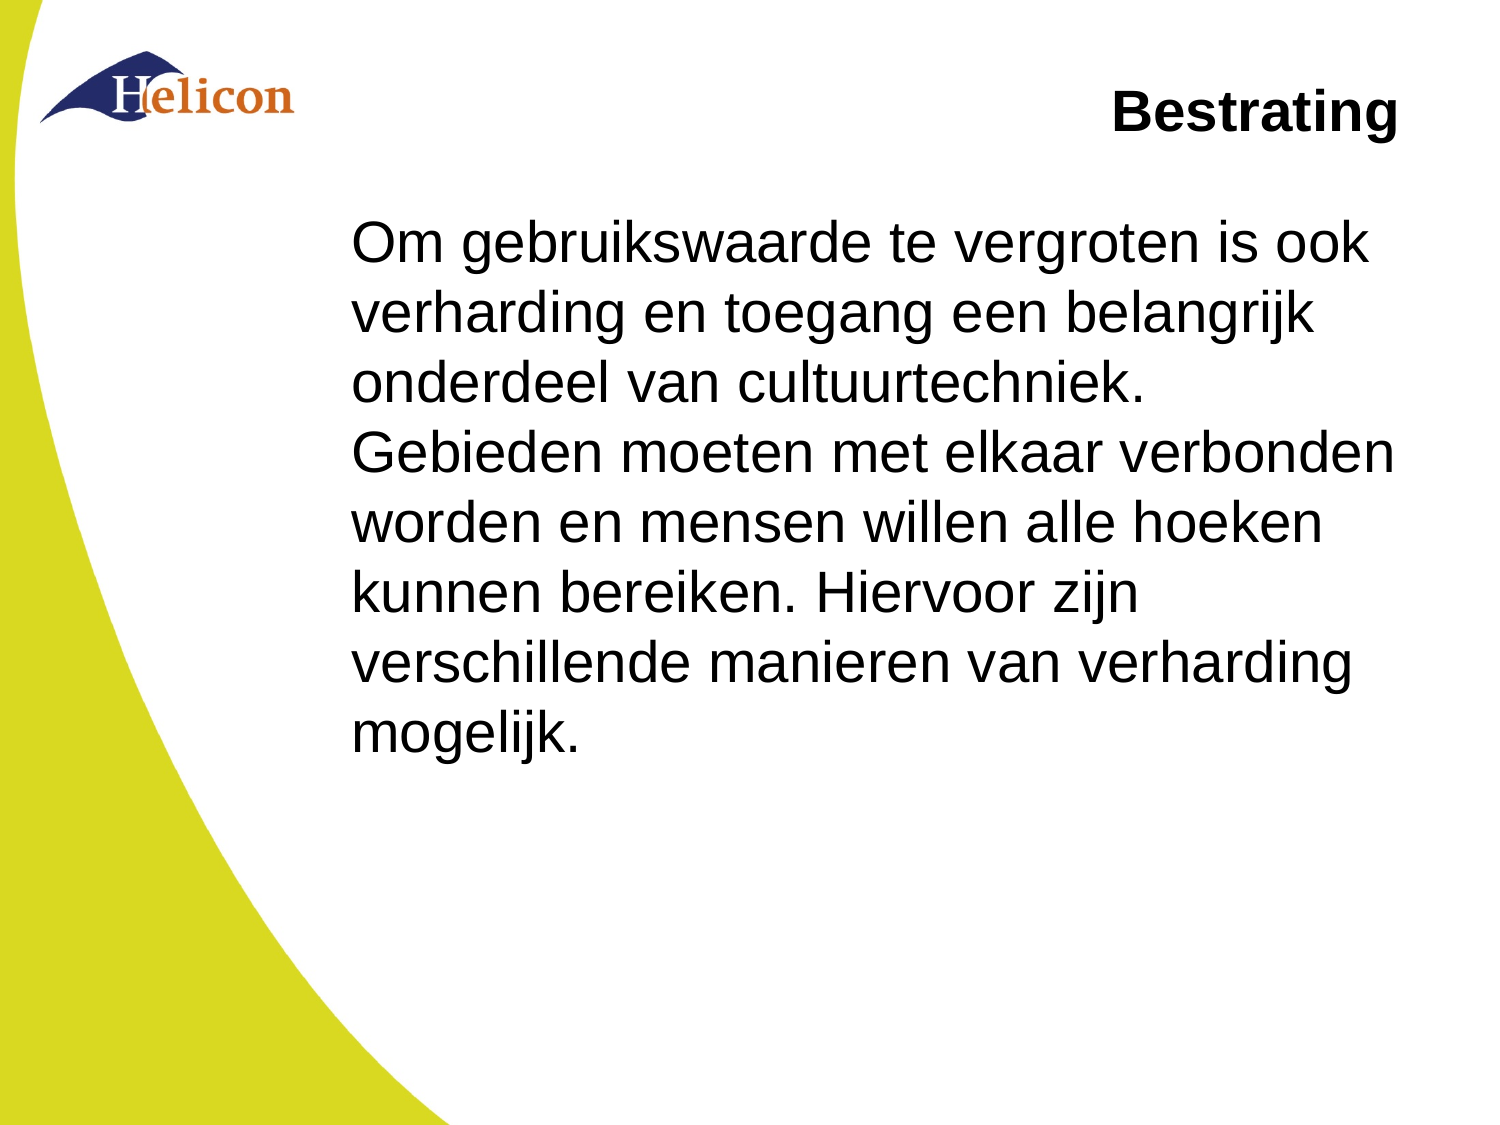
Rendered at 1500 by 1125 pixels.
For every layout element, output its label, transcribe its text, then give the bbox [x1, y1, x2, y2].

picture [0, 0, 1500, 1125]
title Bestrating [324, 54, 1415, 161]
list Om gebruikswaarde te vergroten is ook verharding en toegang een belangrijk onderdeel van cultuurtechniek. Gebieden moeten met elkaar verbonden worden en mensen willen alle hoeken kunnen bereiken. Hiervoor zijn verschillende manieren van verharding mogelijk. [336, 196, 1425, 1005]
